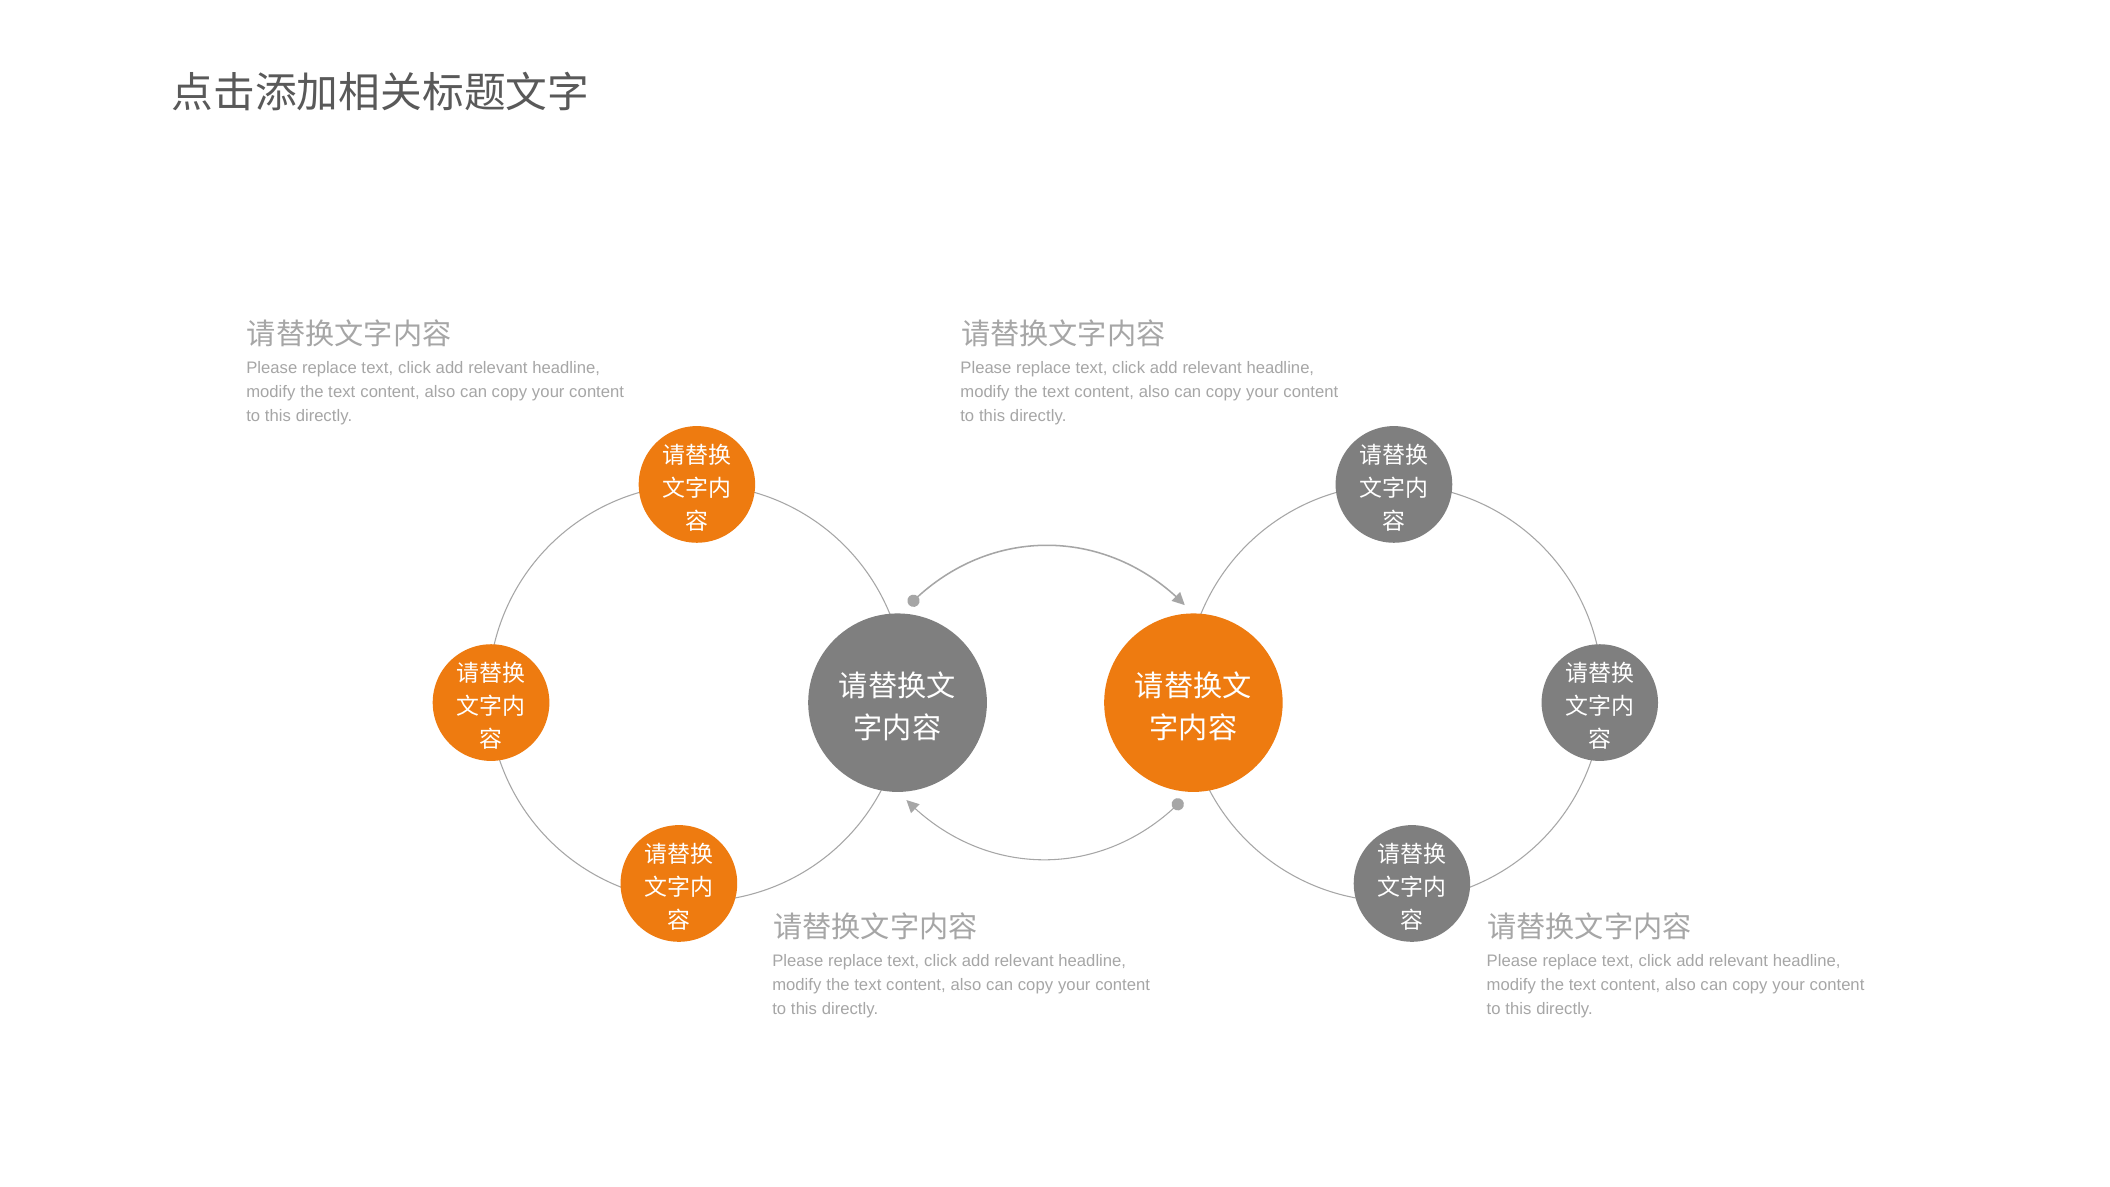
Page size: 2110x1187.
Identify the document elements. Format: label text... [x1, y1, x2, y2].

text_box Please replace text, click add relevant headline, modify the text content, also can copy your content to this directly. [960, 353, 1348, 425]
text_box 点击添加相关标题文字 [135, 44, 625, 137]
text_box Please replace text, click add relevant headline, modify the text content, also can copy your content to this directly. [1486, 945, 1874, 1018]
text_box 请替换文字内容 [1335, 426, 1453, 543]
text_box 请替换文字内容 [1487, 901, 1693, 944]
text_box 请替换文字内容 [961, 308, 1167, 351]
text_box Please replace text, click add relevant headline, modify the text content, also can copy your content to this directly. [772, 945, 1160, 1018]
text_box 请替换文字内容 [1541, 644, 1659, 761]
text_box 请替换文字内容 [773, 901, 978, 944]
text_box 请替换文字内容 [808, 613, 987, 792]
text_box [907, 545, 1185, 705]
text_box 请替换文字内容 [432, 644, 550, 761]
text_box 请替换文字内容 [1104, 613, 1283, 792]
text_box 请替换文字内容 [246, 308, 452, 351]
text_box Please replace text, click add relevant headline, modify the text content, also can copy your content to this directly. [246, 353, 634, 425]
text_box [1201, 492, 1597, 898]
text_box 请替换文字内容 [620, 825, 738, 942]
text_box [906, 666, 1184, 860]
text_box [494, 492, 890, 898]
text_box 请替换文字内容 [1353, 825, 1471, 942]
text_box 请替换文字内容 [638, 426, 756, 543]
